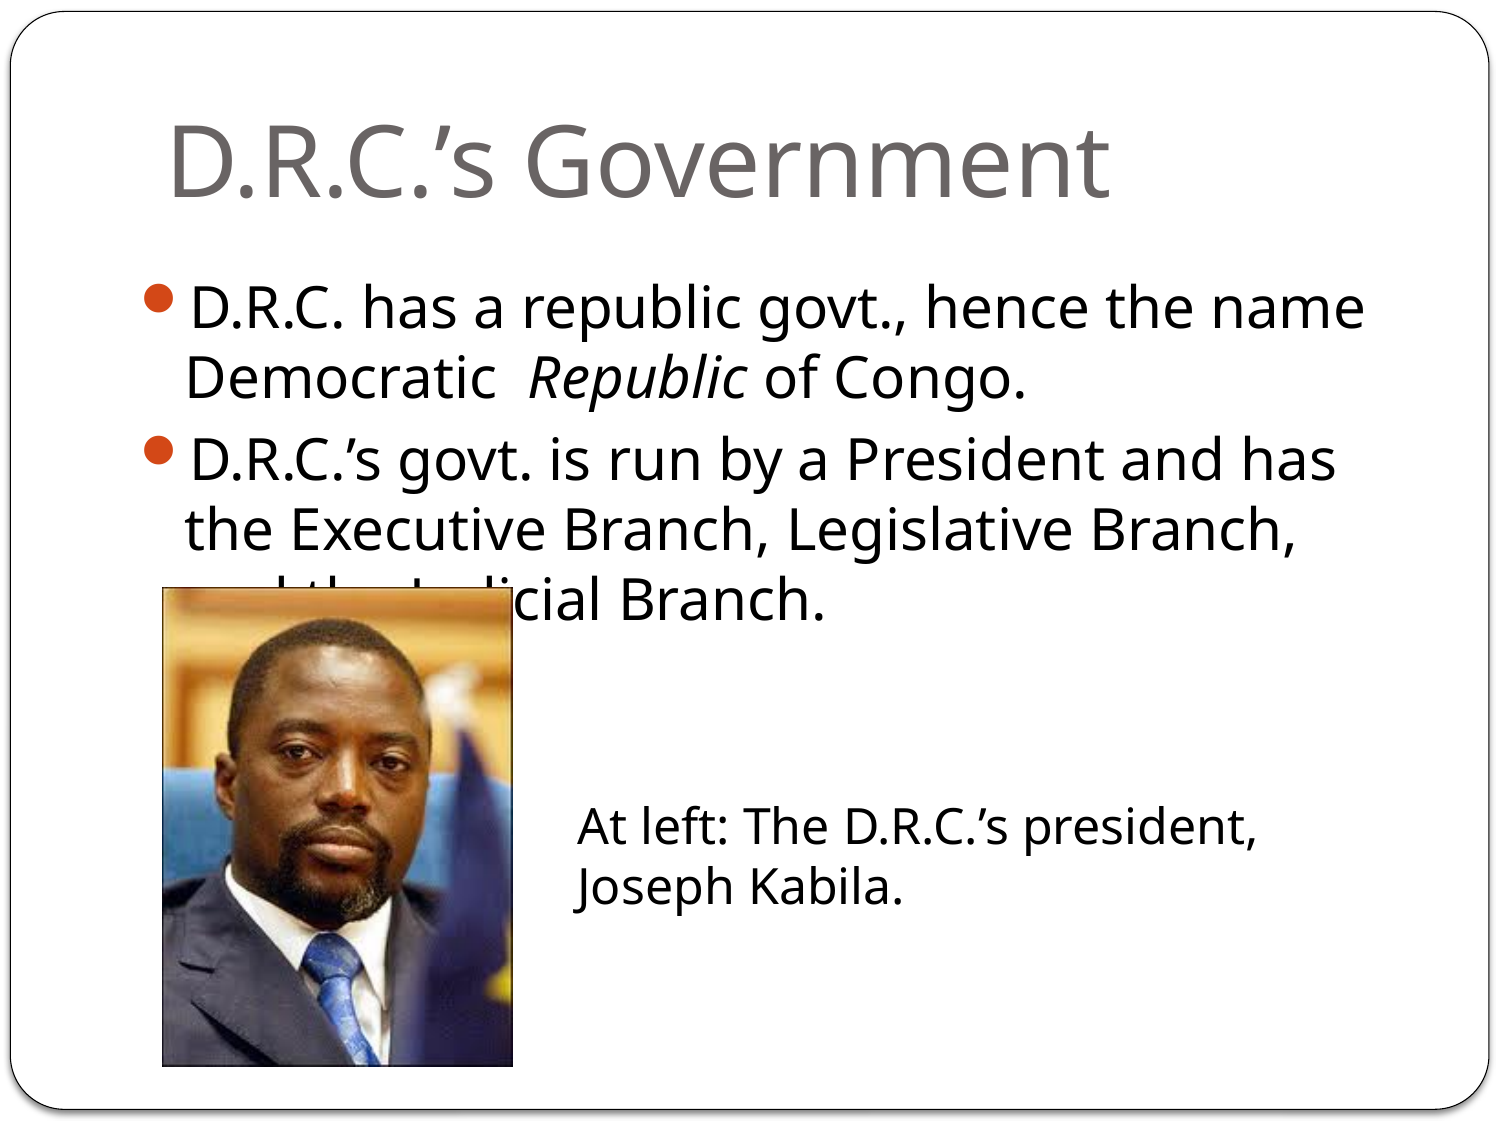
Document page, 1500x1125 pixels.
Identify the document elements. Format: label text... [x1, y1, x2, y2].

title D.R.C.’s Government [149, 44, 1426, 233]
text_box At left: The D.R.C.’s president, Joseph Kabila. [562, 787, 1388, 923]
picture [162, 587, 513, 1068]
list D.R.C. has a republic govt., hence the name Democratic Republic of Congo. D.R.C.’s govt. is run by a President and has the Executive Branch, Legislative Branch, and the Judicial Branch. [124, 262, 1401, 1013]
